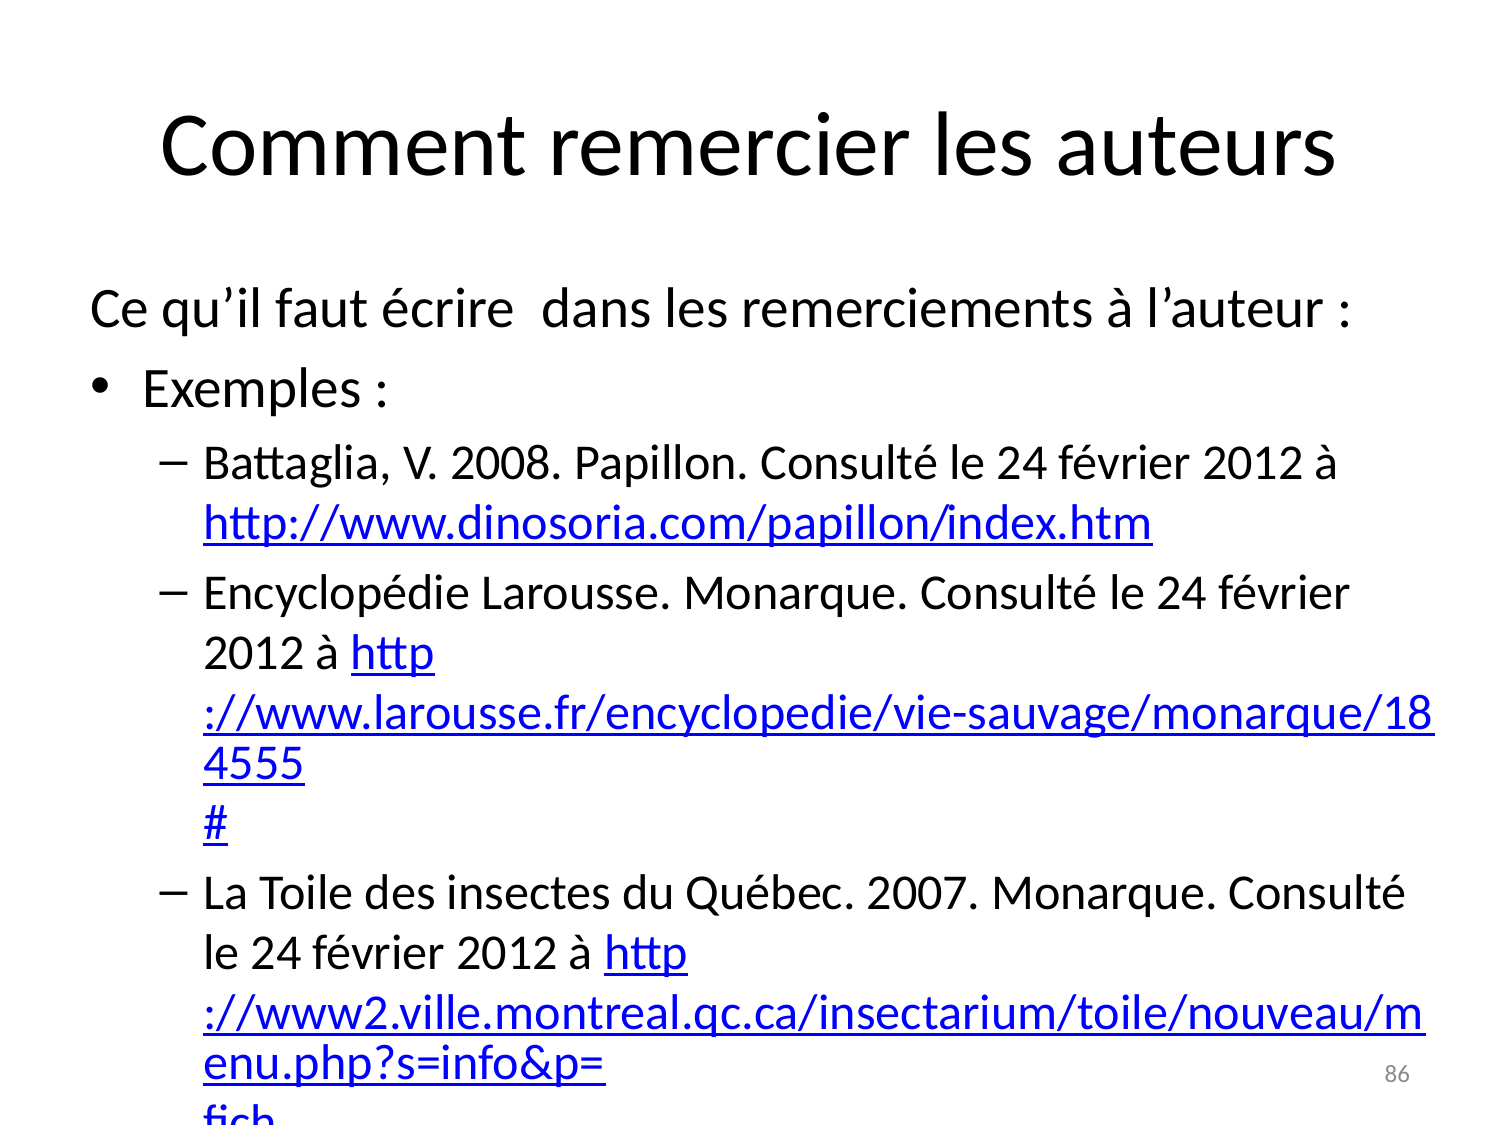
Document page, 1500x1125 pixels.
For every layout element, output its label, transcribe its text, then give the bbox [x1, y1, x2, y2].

title Comment remercier les auteurs [75, 45, 1425, 233]
slide_number 86 [1074, 1042, 1425, 1103]
list Ce qu’il faut écrire dans les remerciements à l’auteur : Exemples : Battaglia, V. 2008. Papillon. Consulté le 24 février 2012 à http://www.dinosoria.com/papillon/index.htm Encyclopédie Larousse. Monarque. Consulté le 24 février 2012 à http://www.larousse.fr/encyclopedie/vie-sauvage/monarque/184555# La Toile des insectes du Québec. 2007. Monarque. Consulté le 24 février 2012 à http://www2.ville.montreal.qc.ca/insectarium/toile/nouveau/menu.php?s=info&p=fich [75, 262, 1459, 1071]
